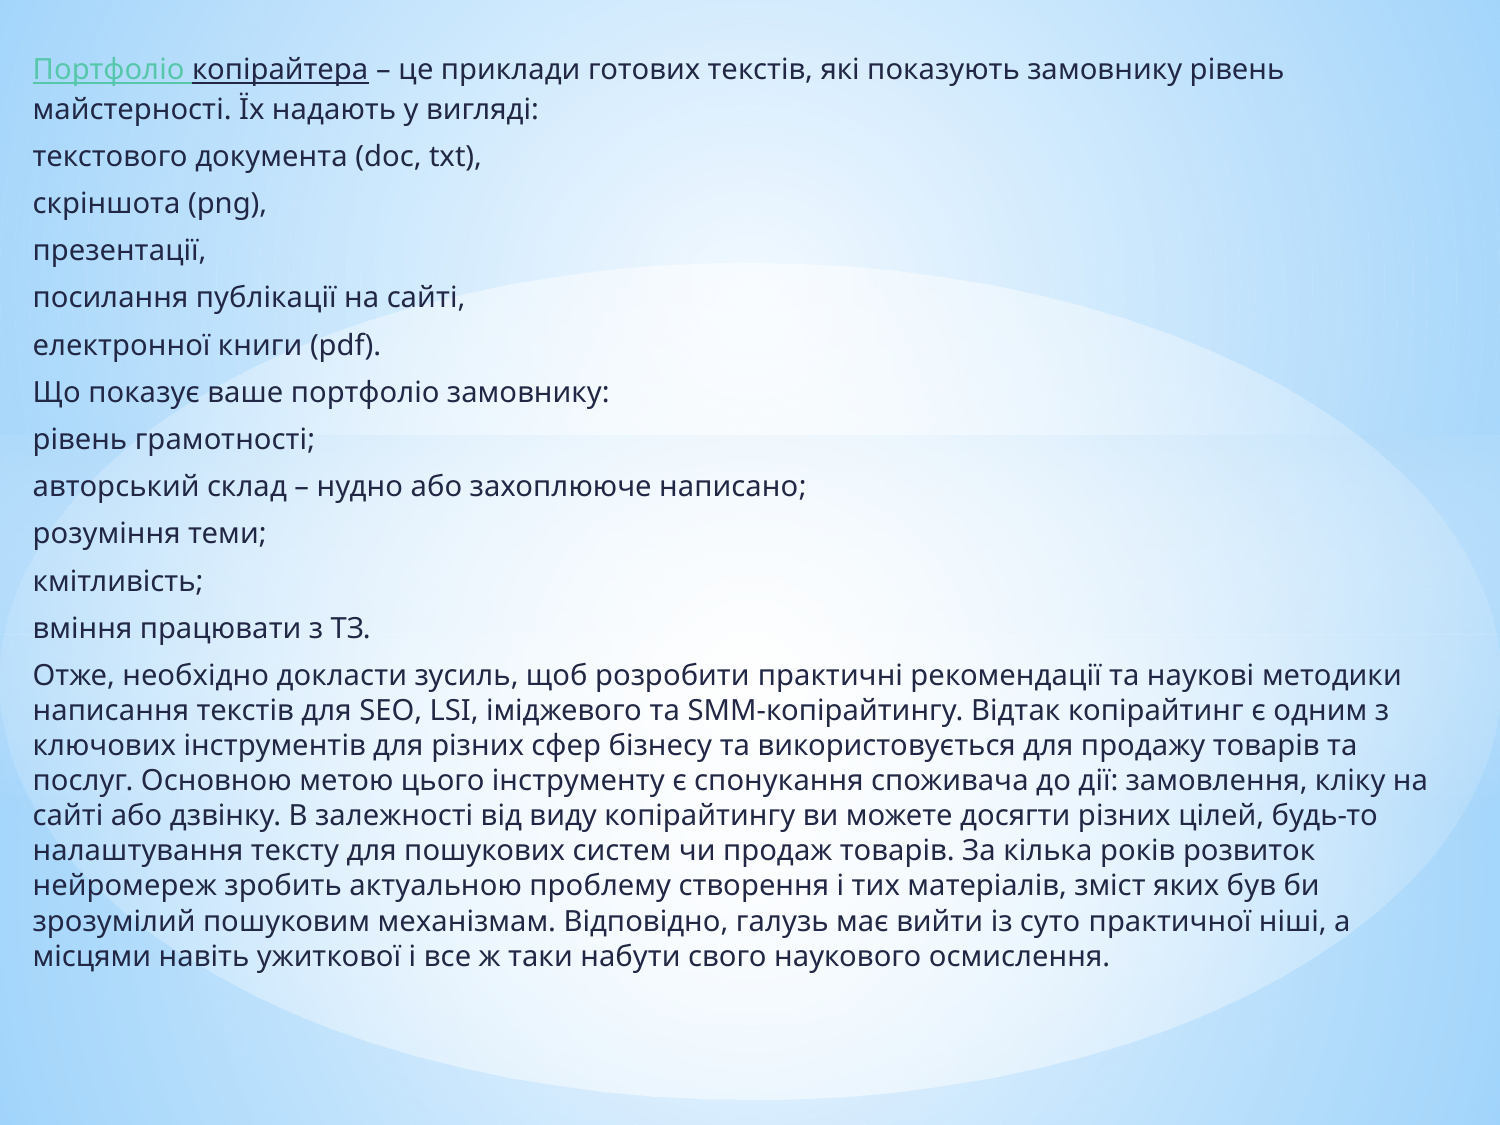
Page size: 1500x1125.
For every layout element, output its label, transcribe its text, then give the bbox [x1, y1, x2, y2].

subtitle Портфоліо копірайтера – це приклади готових текстів, які показують замовнику рівень майстерності. Їх надають у вигляді: текстового документа (doc, txt), скріншота (png), презентації, посилання публікації на сайті, електронної книги (pdf). Що показує ваше портфоліо замовнику: рівень грамотності; авторський склад – нудно або захоплююче написано; розуміння теми; кмітливість; вміння працювати з ТЗ. Отже, необхідно докласти зусиль, щоб розробити практичні рекомендації та наукові методики написання текстів для SEO, LSI, іміджевого та SMM-копірайтингу. Відтак копірайтинг є одним з ключових інструментів для різних сфер бізнесу та використовується для продажу товарів та послуг. Основною метою цього інструменту є спонукання споживача до дії: замовлення, кліку на сайті або дзвінку. В залежності від виду копірайтингу ви можете досягти різних цілей, будь-то налаштування тексту для пошукових систем чи продаж товарів. За кілька років розвиток нейромереж зробить актуальною проблему створення і тих матеріалів, зміст яких був би зрозумілий пошуковим механізмам. Відповідно, галузь має вийти із суто практичної ніші, а місцями навіть ужиткової і все ж таки набути свого наукового осмислення. [17, 42, 1447, 1083]
